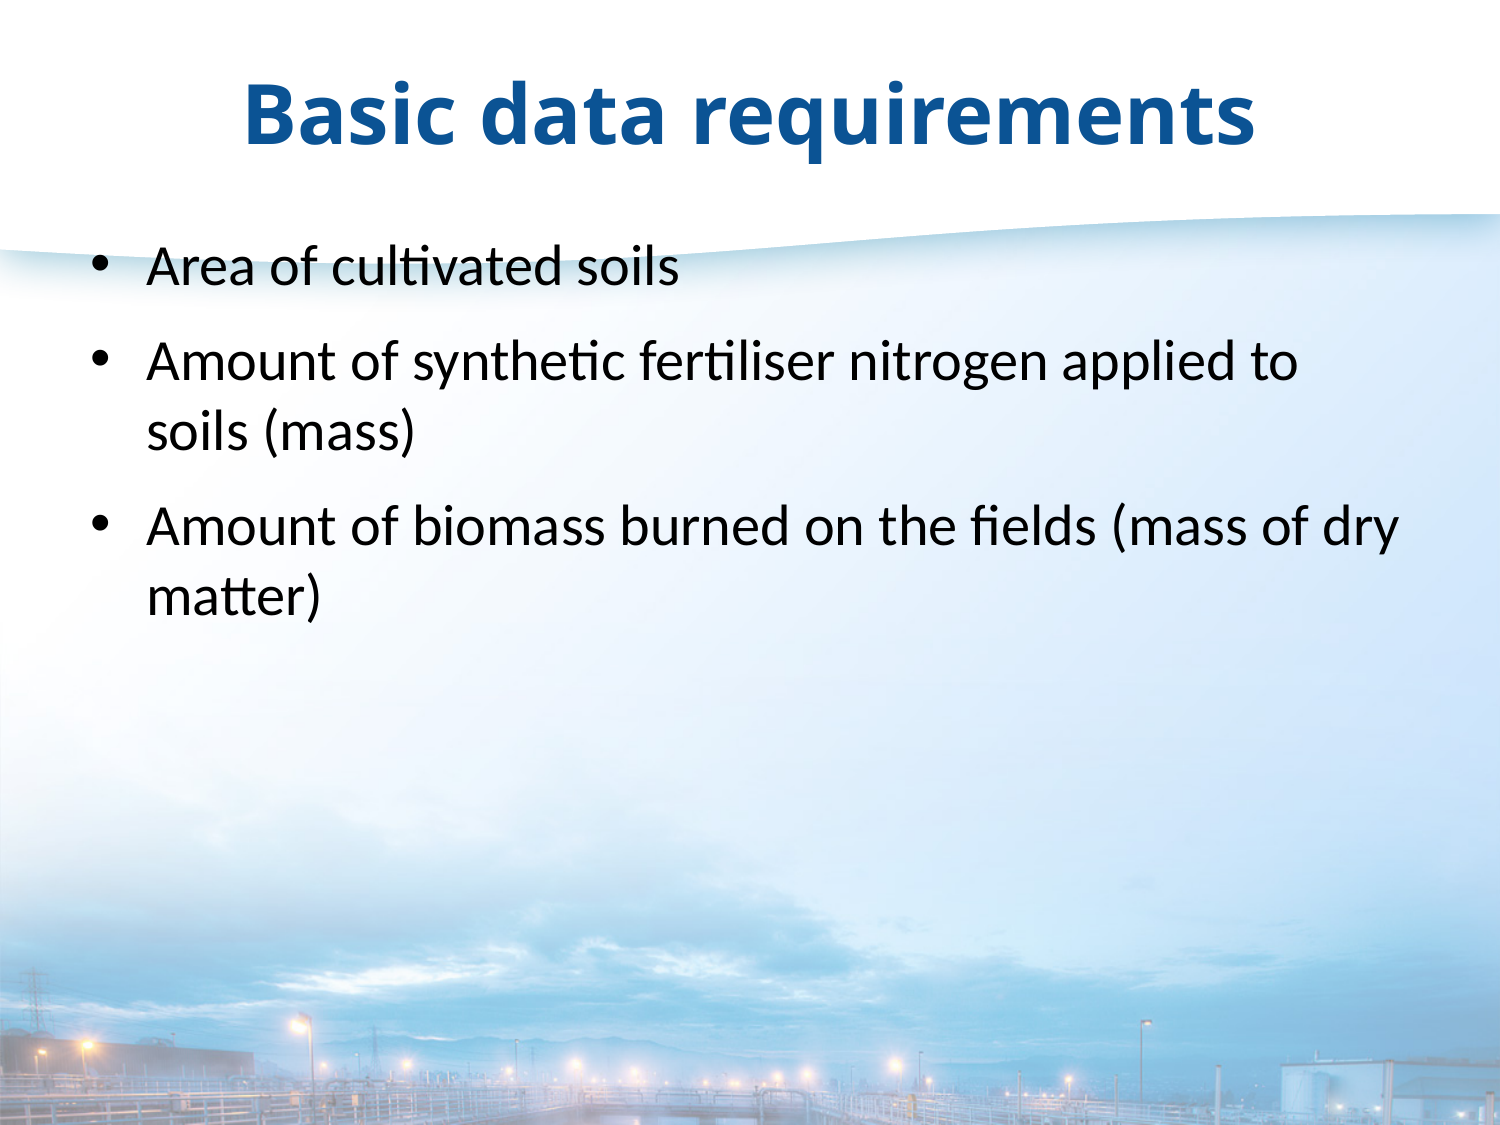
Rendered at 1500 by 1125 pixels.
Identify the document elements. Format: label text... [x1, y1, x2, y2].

picture [0, 215, 1500, 1125]
list Area of cultivated soils Amount of synthetic fertiliser nitrogen applied to soils (mass) Amount of biomass burned on the fields (mass of dry matter) [75, 219, 1425, 1047]
title Basic data requirements [75, 45, 1425, 197]
